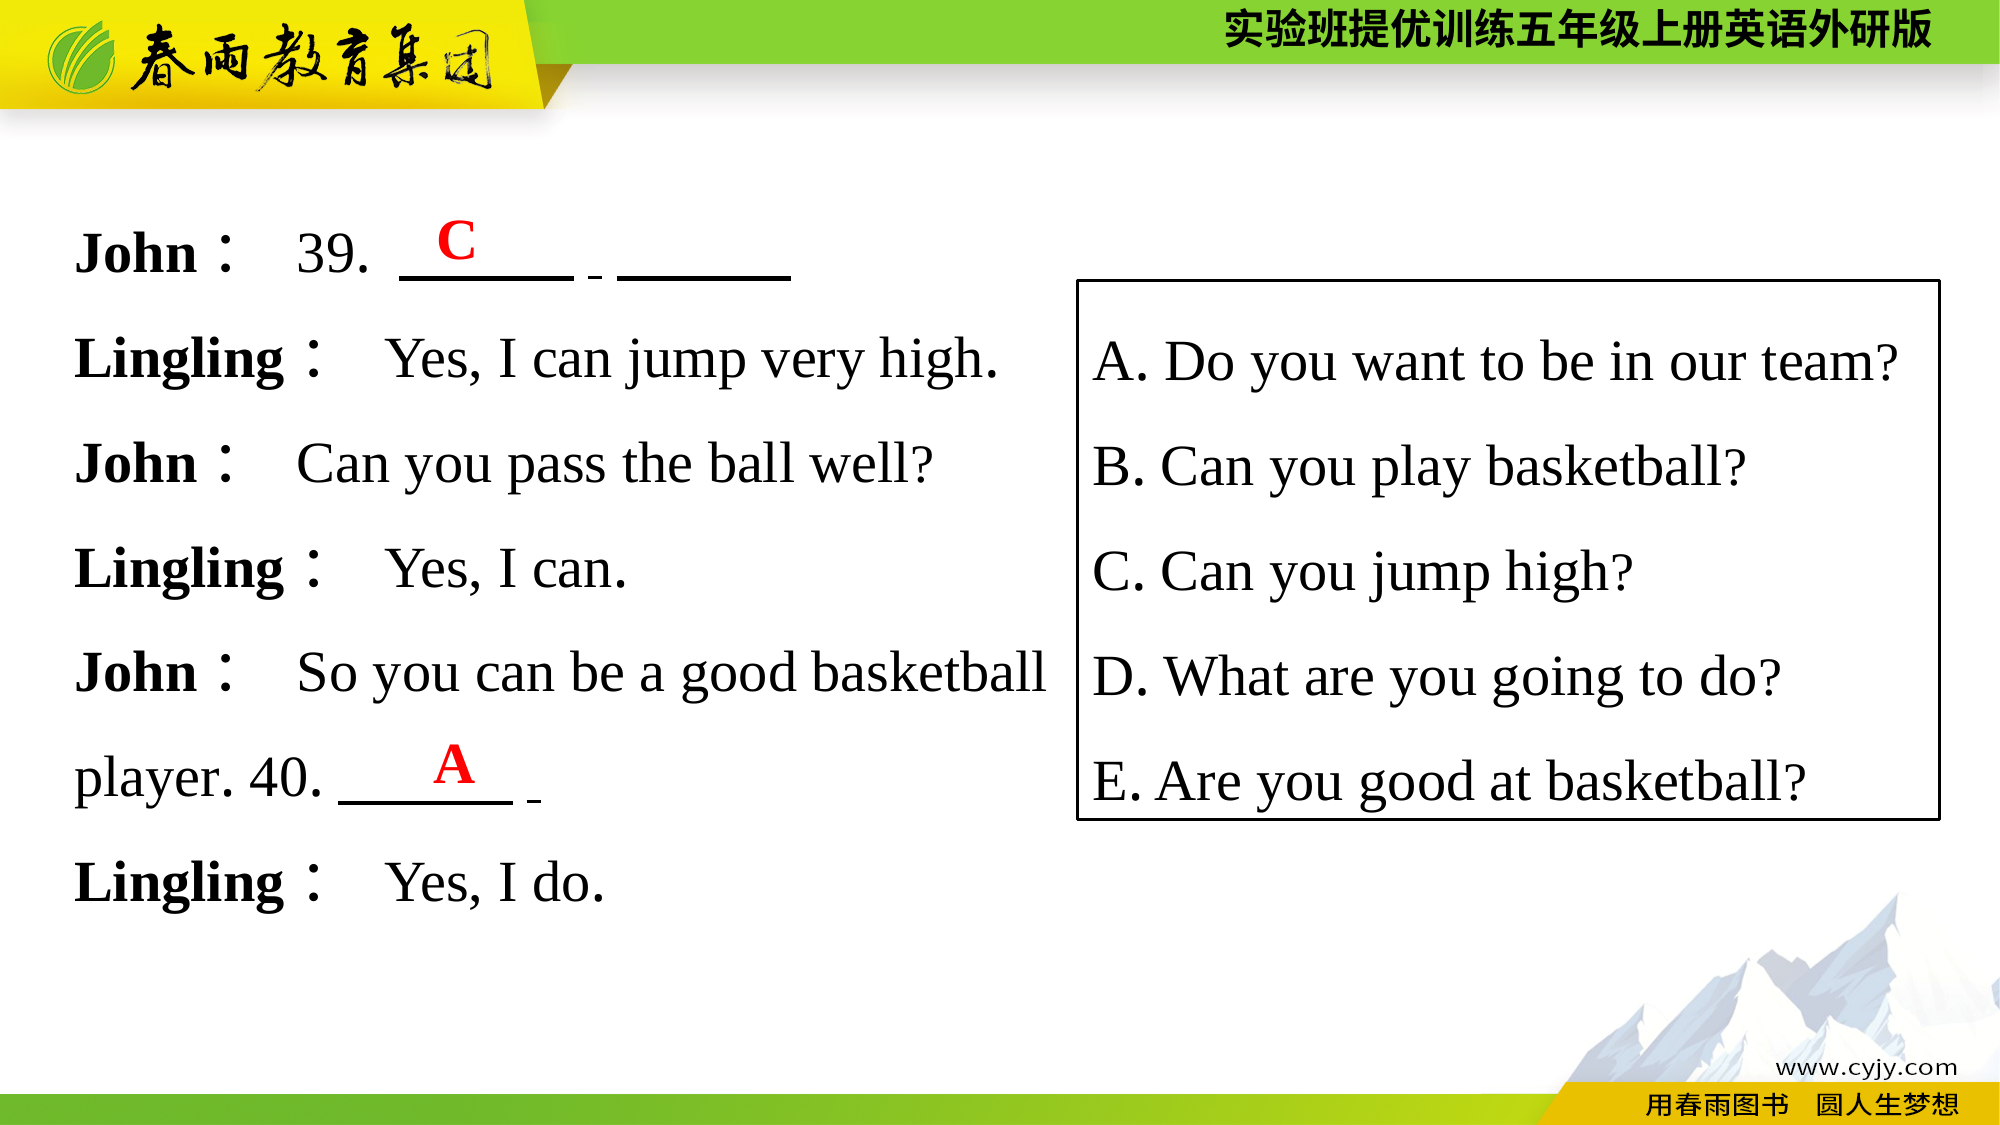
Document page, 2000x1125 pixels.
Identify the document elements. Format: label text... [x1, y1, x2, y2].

text_box C [421, 193, 494, 279]
text_box A [418, 717, 491, 803]
text_box A. Do you want to be in our team? B. Can you play basketball? C. Can you jump high? D. What are you going to do? E. Are you good at basketball? [1077, 280, 1940, 820]
list John： 39. . Lingling： Yes, I can jump very high. John： Can you pass the ball well? Lingling： Yes, I can. John： So you can be a good basketball player. 40. . Lingling： Yes, I do. [59, 171, 1944, 929]
picture [0, 0, 2000, 1125]
